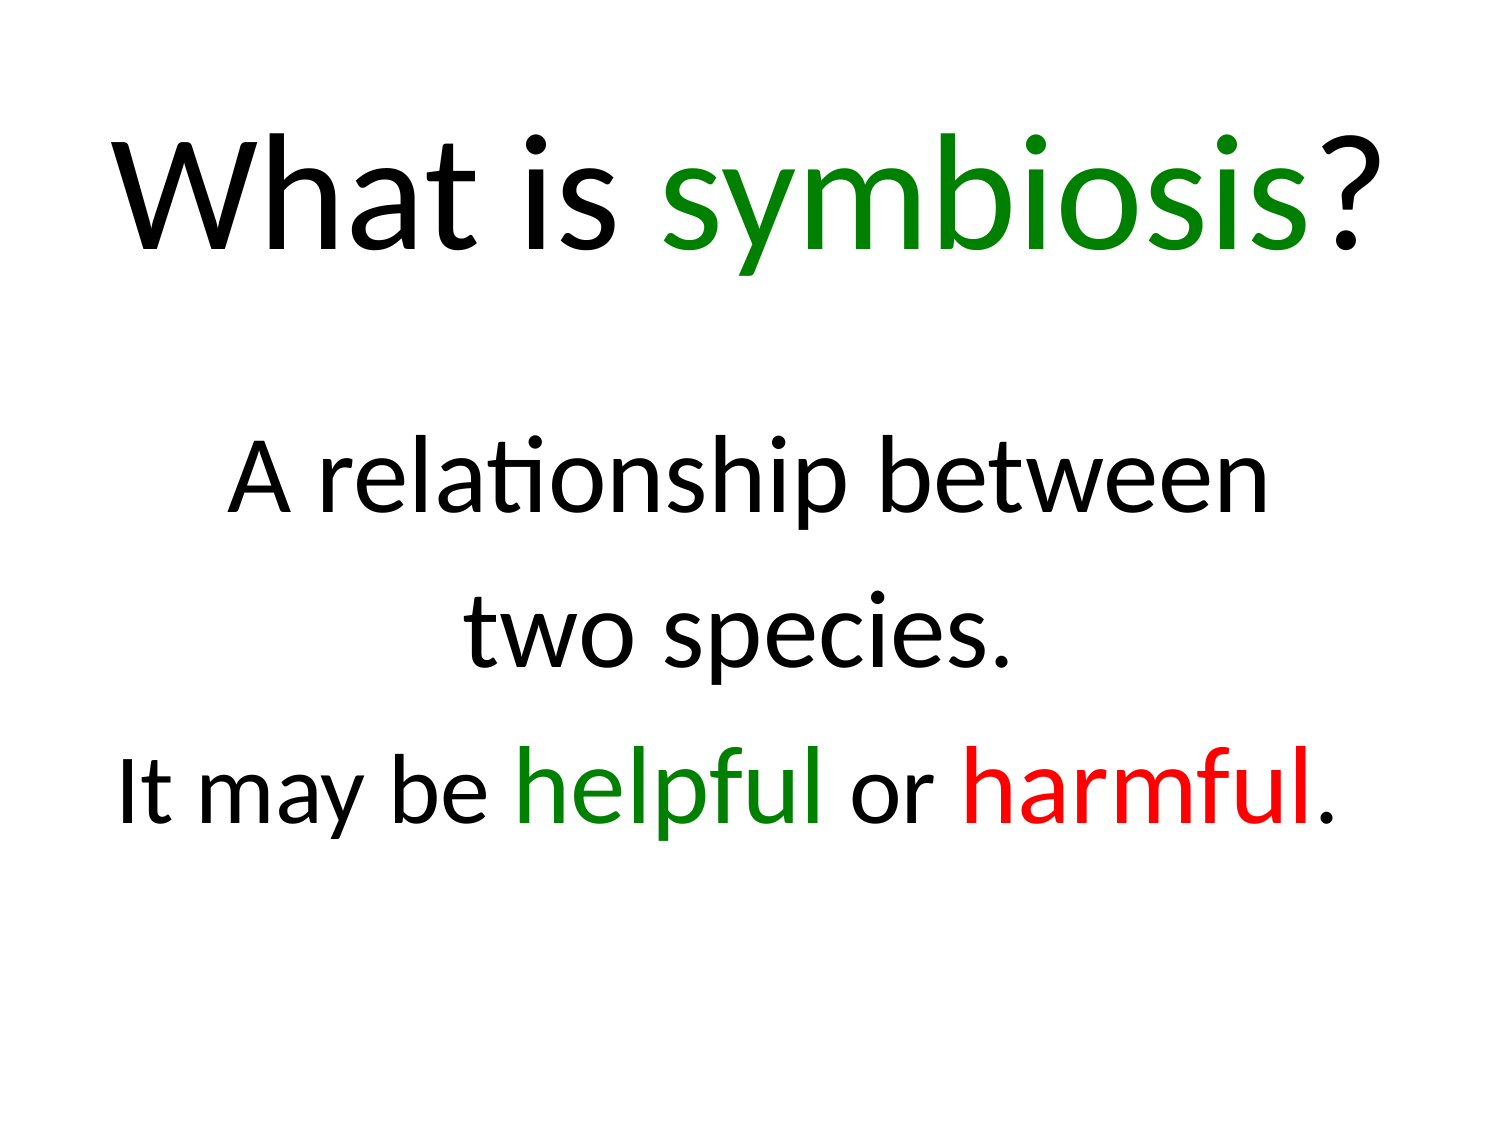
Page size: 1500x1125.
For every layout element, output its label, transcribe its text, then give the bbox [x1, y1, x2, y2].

list A relationship between two species. It may be helpful or harmful. [75, 201, 1425, 941]
title What is symbiosis? [75, 88, 1425, 201]
